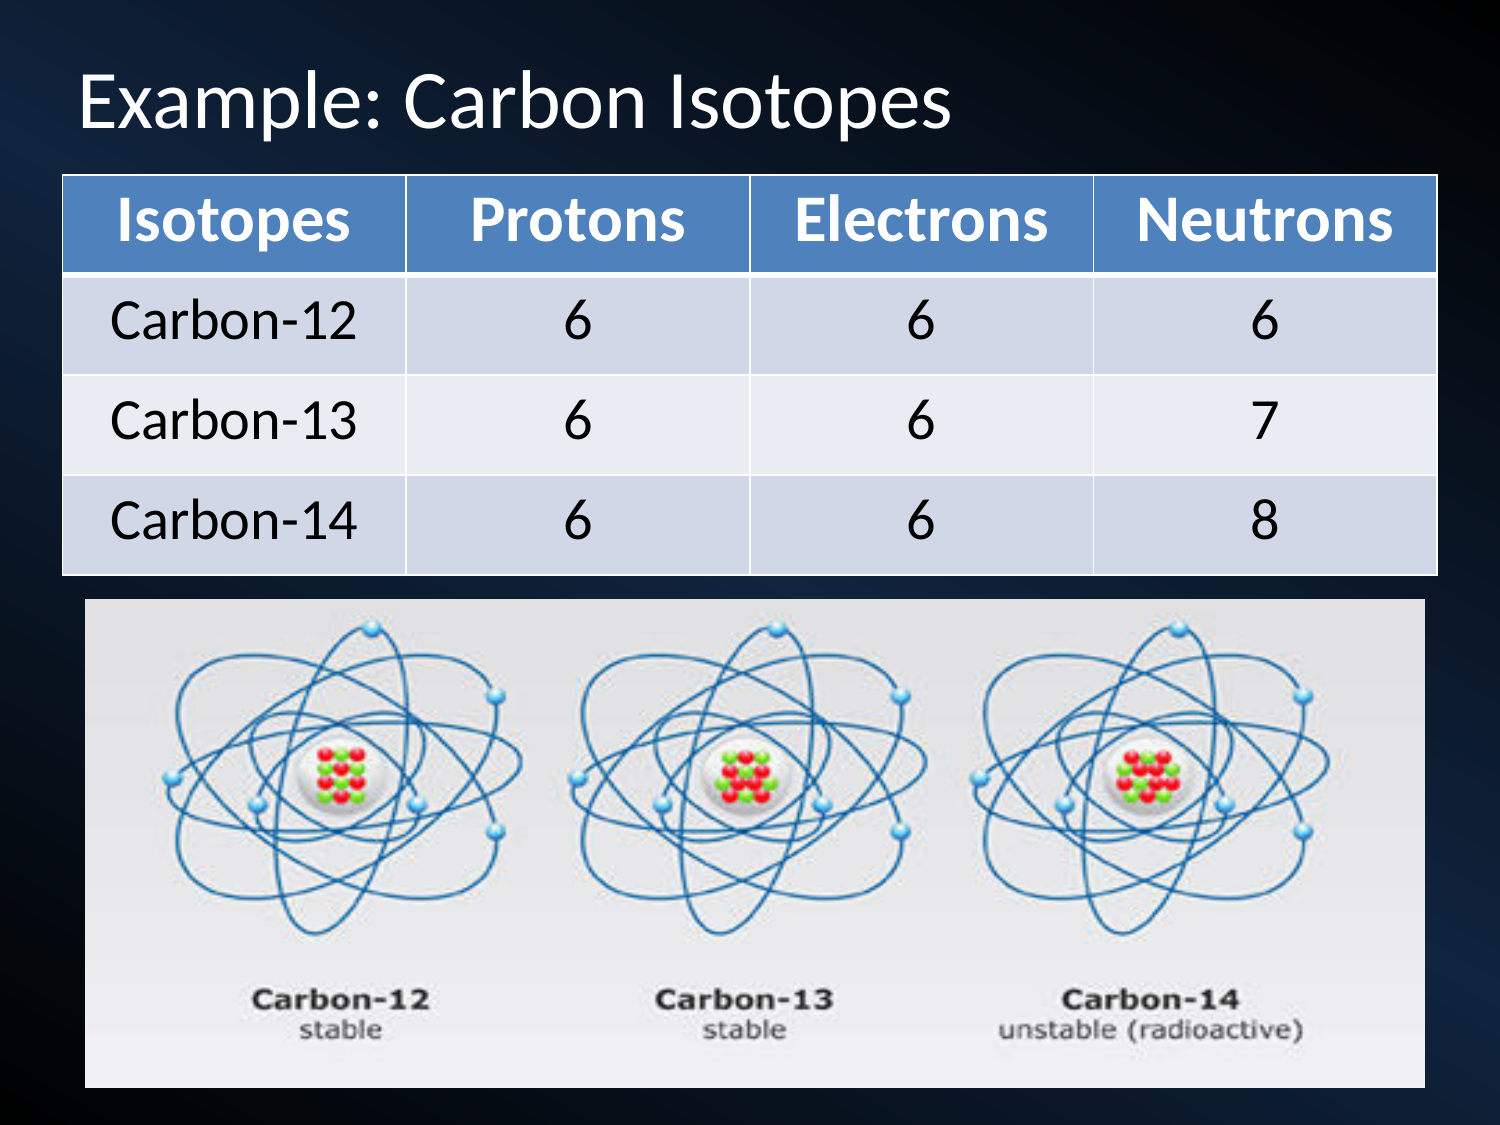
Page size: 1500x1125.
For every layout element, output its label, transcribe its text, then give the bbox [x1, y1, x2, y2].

table_cell 8 [1094, 476, 1436, 574]
table_header Protons [407, 176, 749, 272]
table_header Isotopes [63, 176, 405, 272]
table_cell 6 [751, 278, 1093, 374]
text_box Example: Carbon Isotopes [62, 37, 1375, 153]
table_cell 6 [1094, 278, 1436, 374]
table_cell Carbon-14 [63, 476, 405, 574]
table_cell 6 [407, 278, 749, 374]
table_cell 6 [751, 476, 1093, 574]
table_cell 6 [407, 376, 749, 474]
table_header Neutrons [1094, 176, 1436, 272]
table_cell 6 [751, 376, 1093, 474]
table_cell 6 [407, 476, 749, 574]
table_cell 7 [1094, 376, 1436, 474]
table_cell Carbon-12 [63, 278, 405, 374]
picture [85, 599, 1426, 1088]
table_header Electrons [751, 176, 1093, 272]
table_cell Carbon-13 [63, 376, 405, 474]
